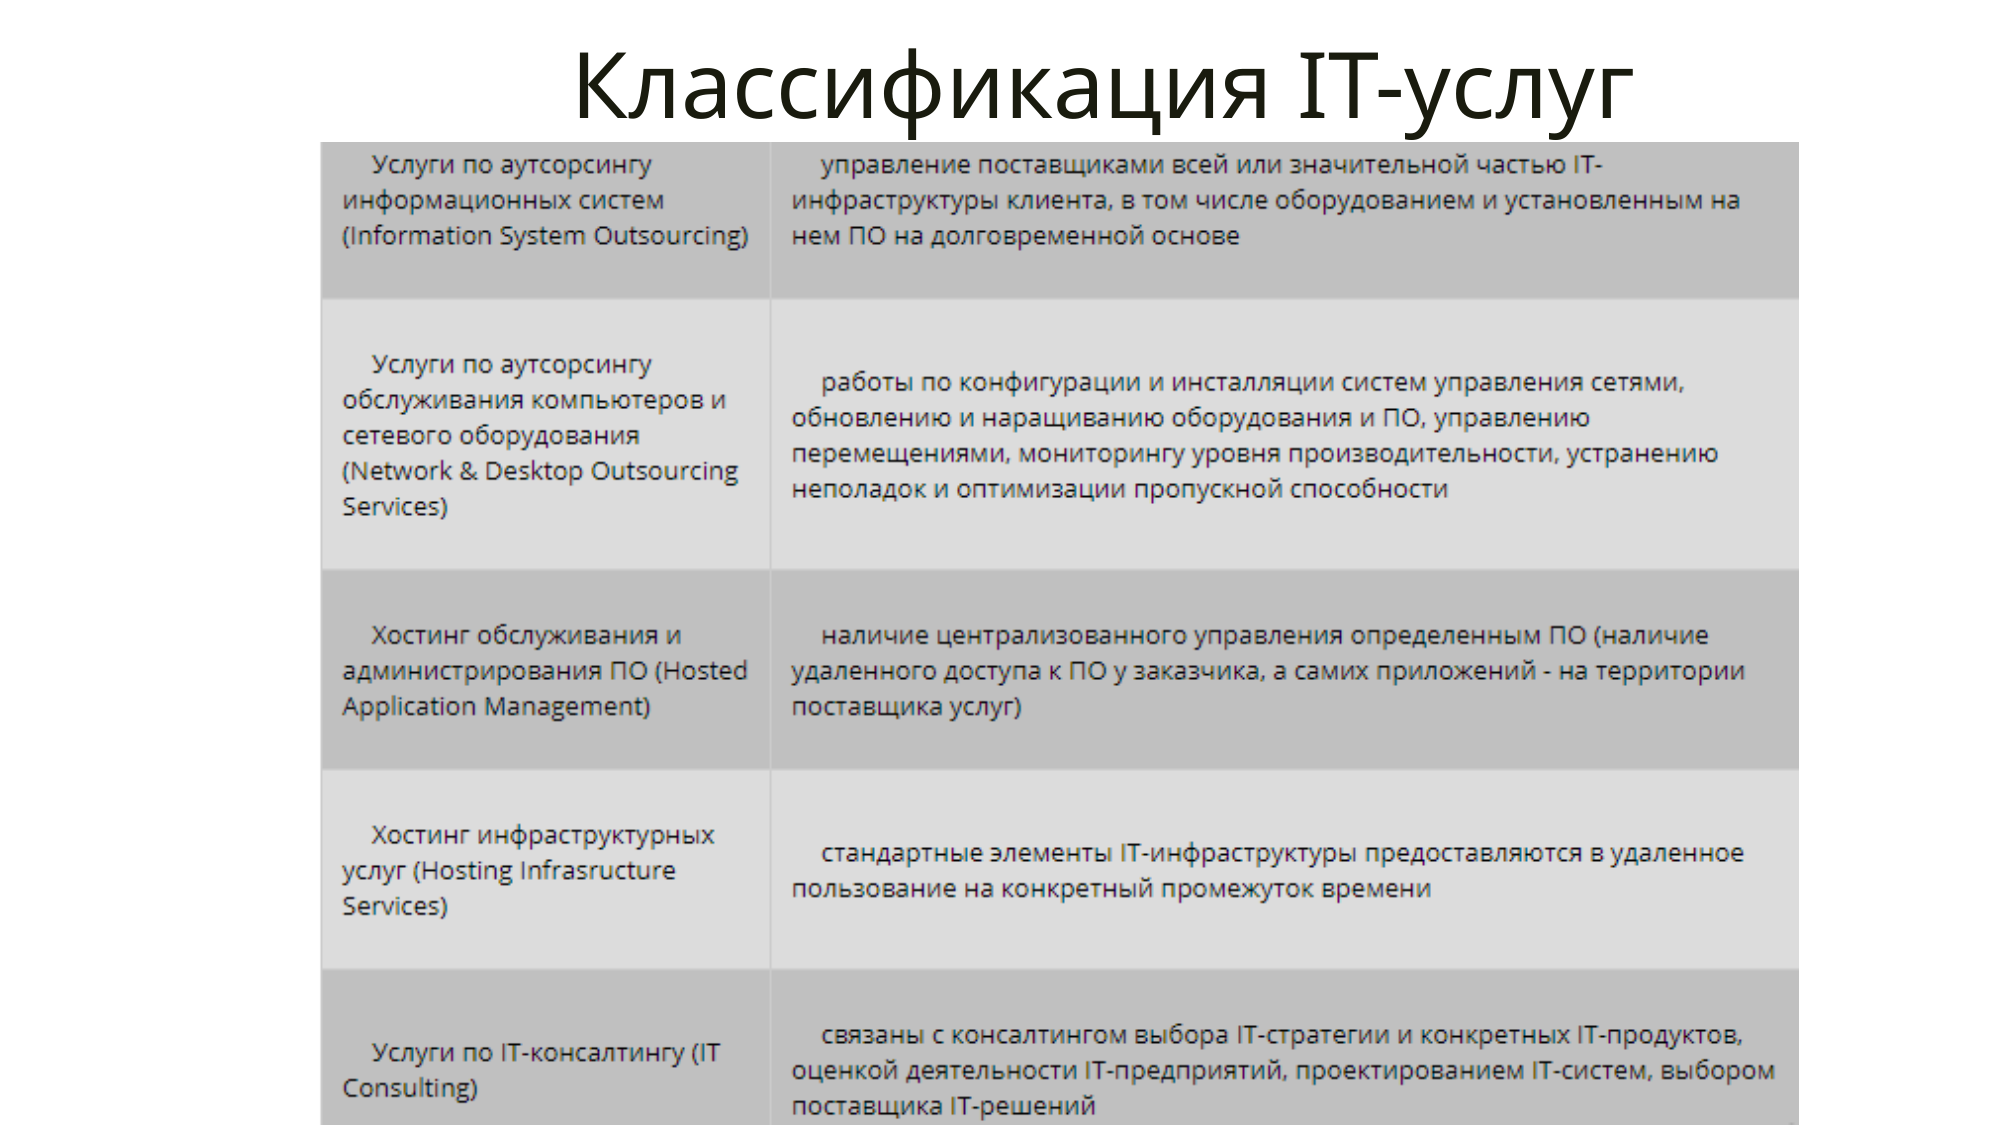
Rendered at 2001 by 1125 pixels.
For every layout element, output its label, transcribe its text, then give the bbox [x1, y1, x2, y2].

title Классификация IT-услуг [315, 32, 1891, 148]
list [315, 142, 1799, 1125]
